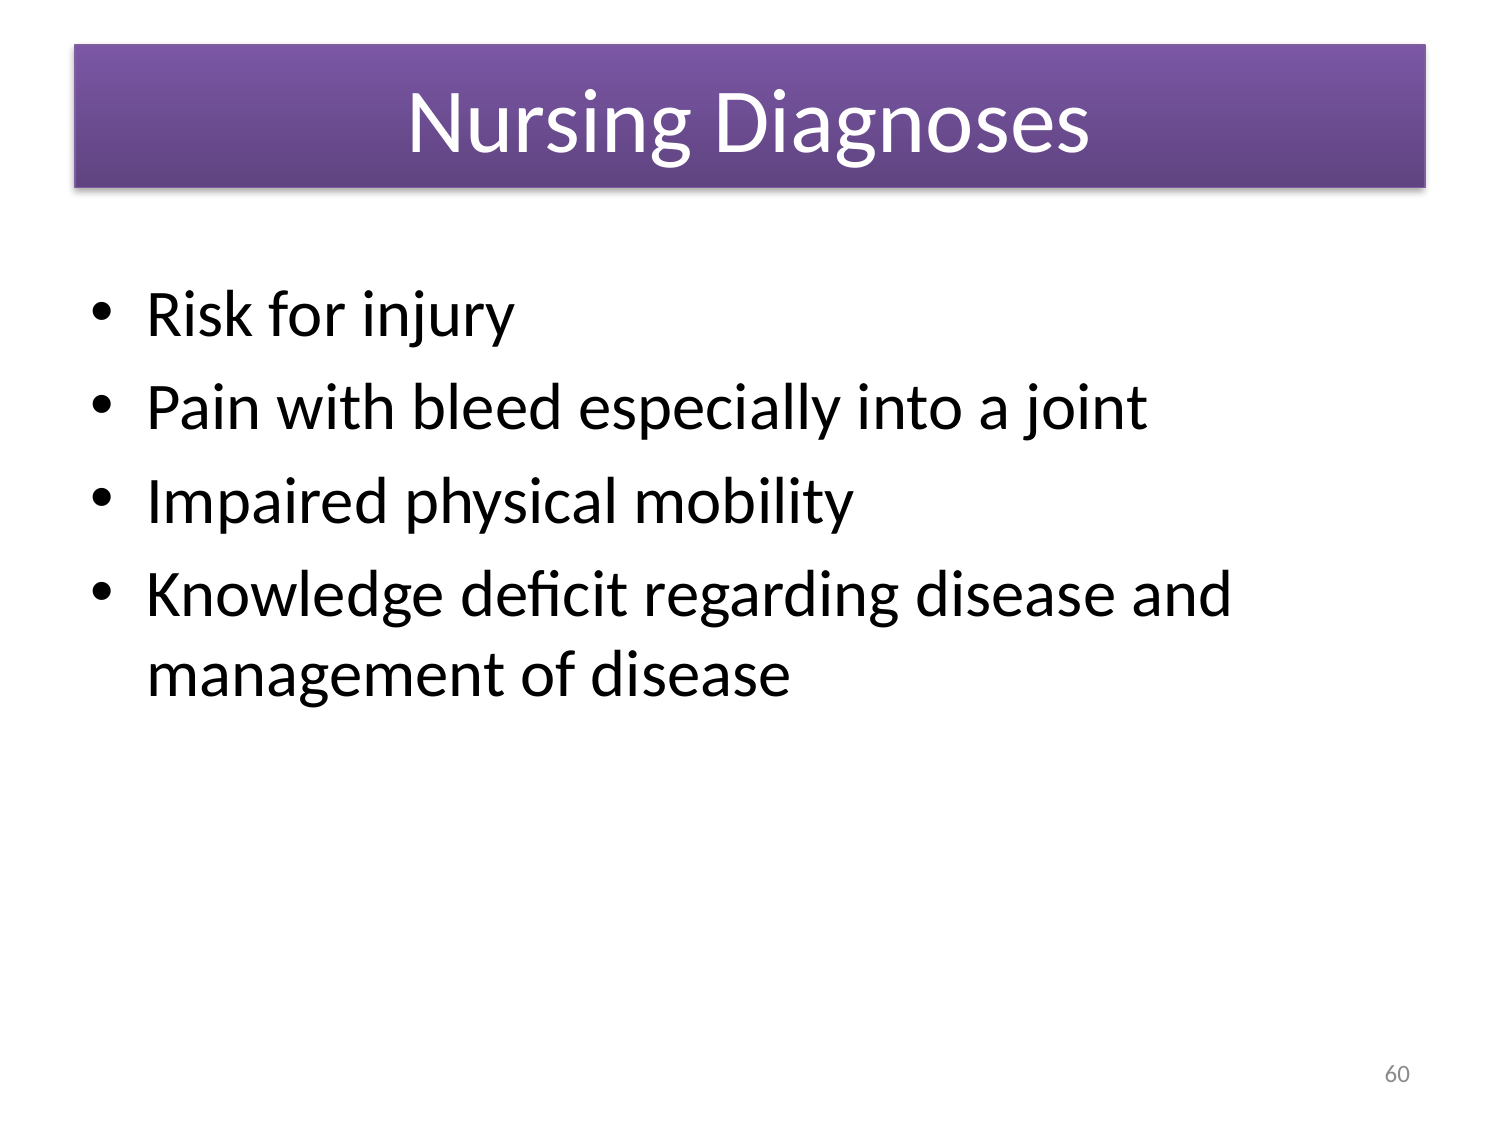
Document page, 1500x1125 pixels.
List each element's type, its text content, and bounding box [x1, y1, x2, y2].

list Risk for injury Pain with bleed especially into a joint Impaired physical mobility Knowledge deficit regarding disease and management of disease [75, 262, 1425, 1005]
slide_number 60 [1074, 1042, 1425, 1103]
title Nursing Diagnoses [74, 44, 1426, 188]
